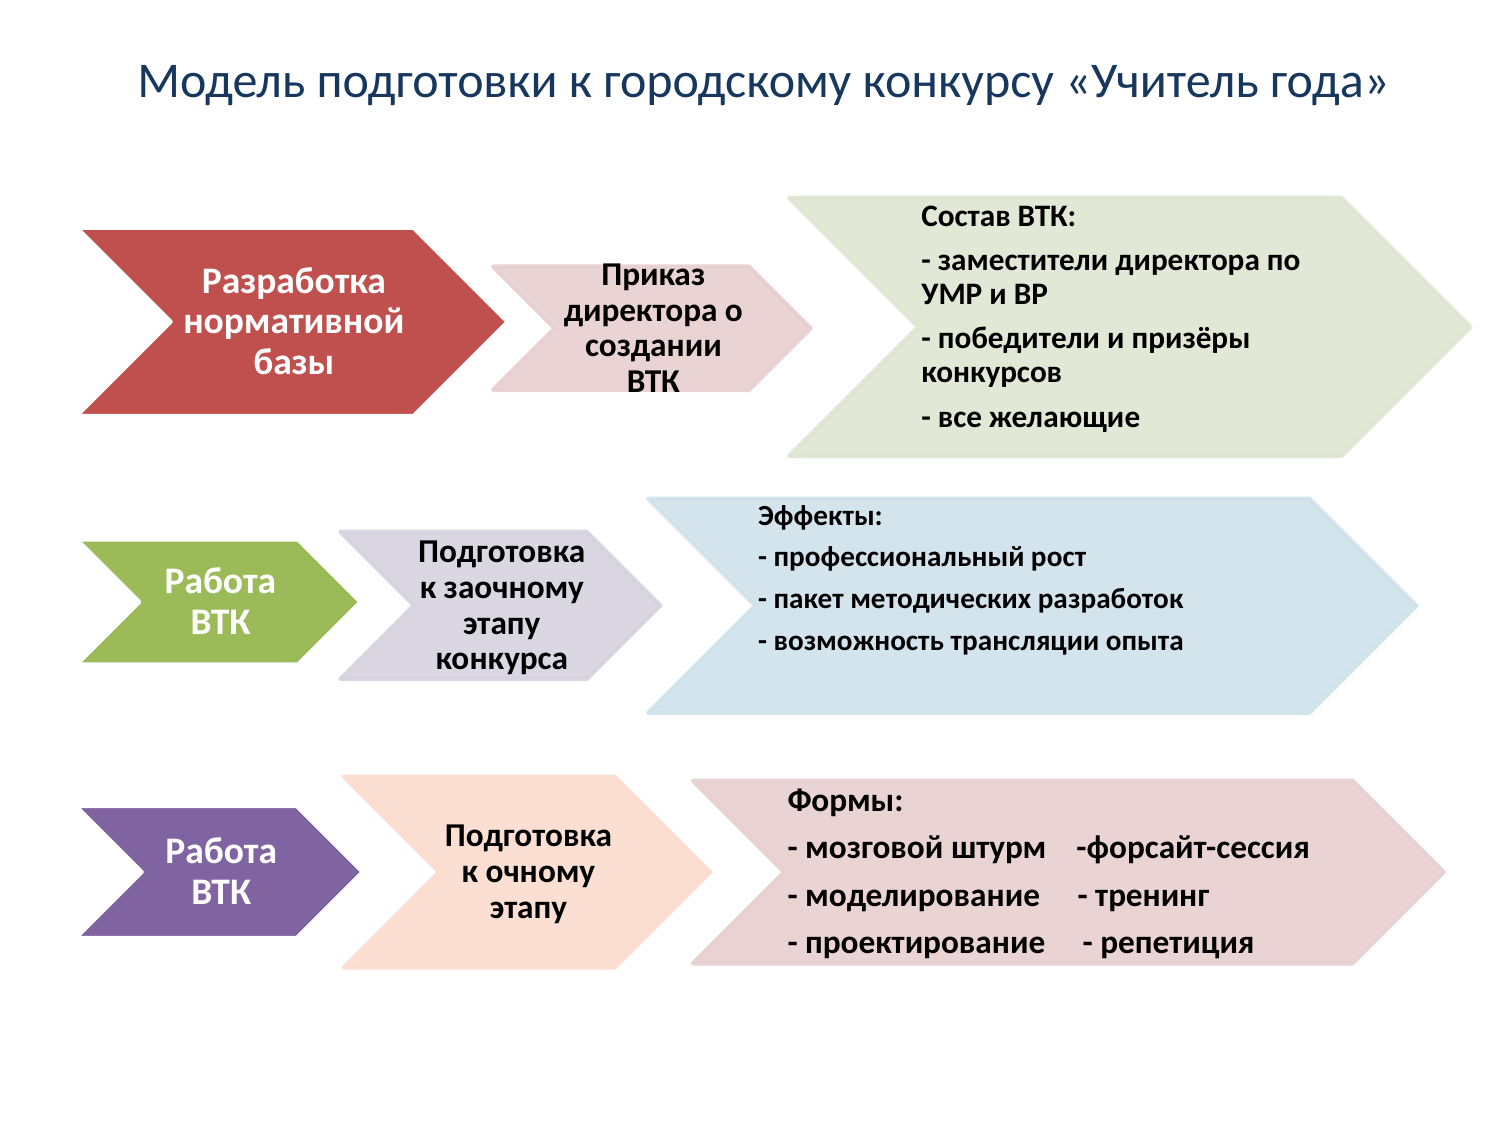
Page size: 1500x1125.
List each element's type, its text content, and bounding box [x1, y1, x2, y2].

title Модель подготовки к городскому конкурсу «Учитель года» [88, 19, 1439, 135]
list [74, 148, 1471, 1107]
